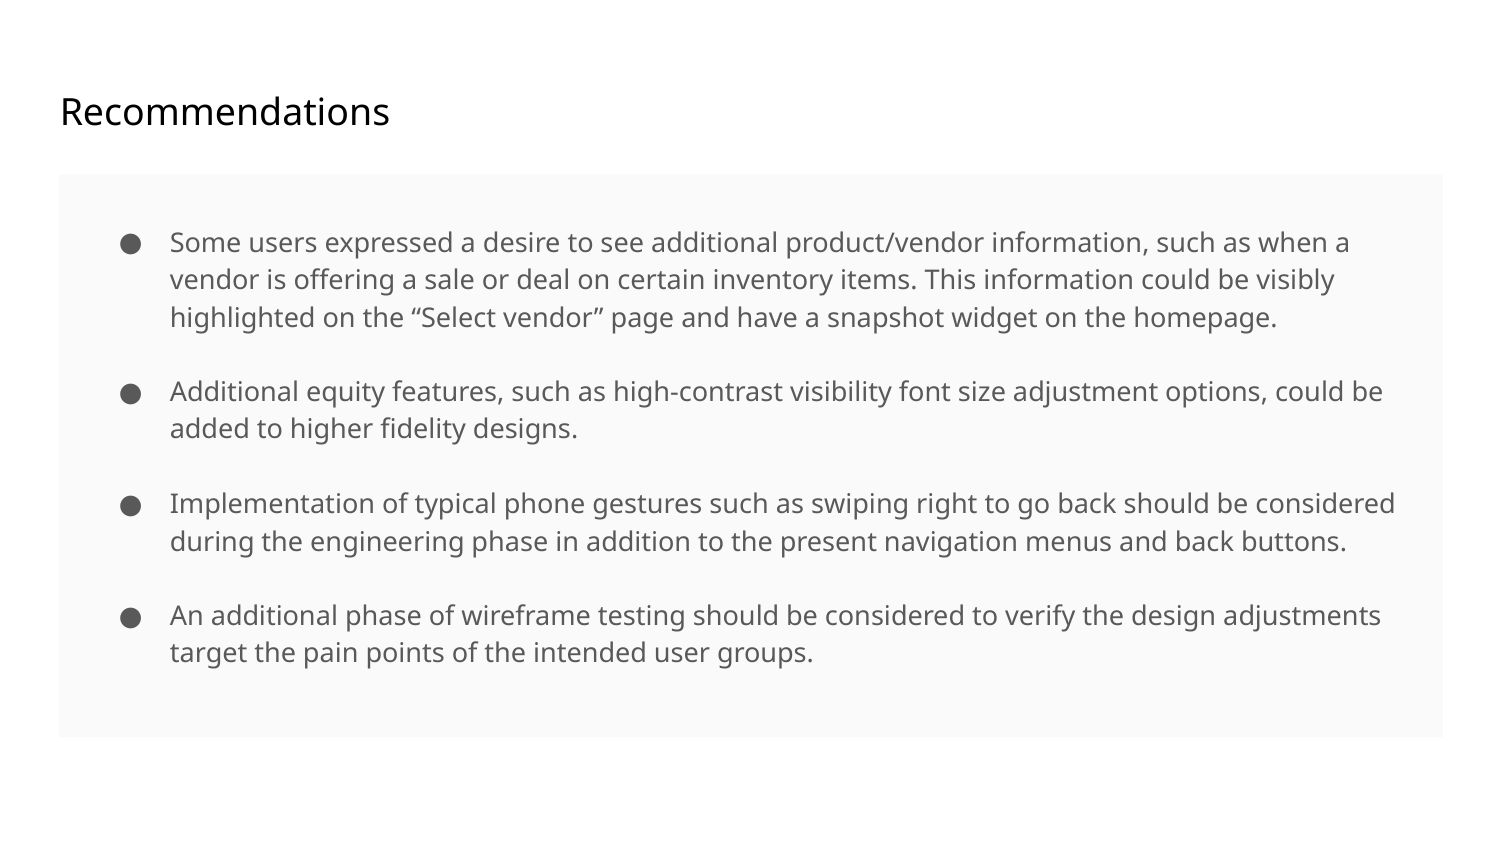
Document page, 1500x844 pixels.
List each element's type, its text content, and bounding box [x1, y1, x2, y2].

text_box Some users expressed a desire to see additional product/vendor information, such as when a vendor is offering a sale or deal on certain inventory items. This information could be visibly highlighted on the “Select vendor” page and have a snapshot widget on the homepage. Additional equity features, such as high-contrast visibility font size adjustment options, could be added to higher fidelity designs. Implementation of typical phone gestures such as swiping right to go back should be considered during the engineering phase in addition to the present navigation menus and back buttons. An additional phase of wireframe testing should be considered to verify the design adjustments target the pain points of the intended user groups. [79, 205, 1418, 569]
text_box Recommendations [44, 66, 887, 629]
text_box [58, 174, 1443, 738]
